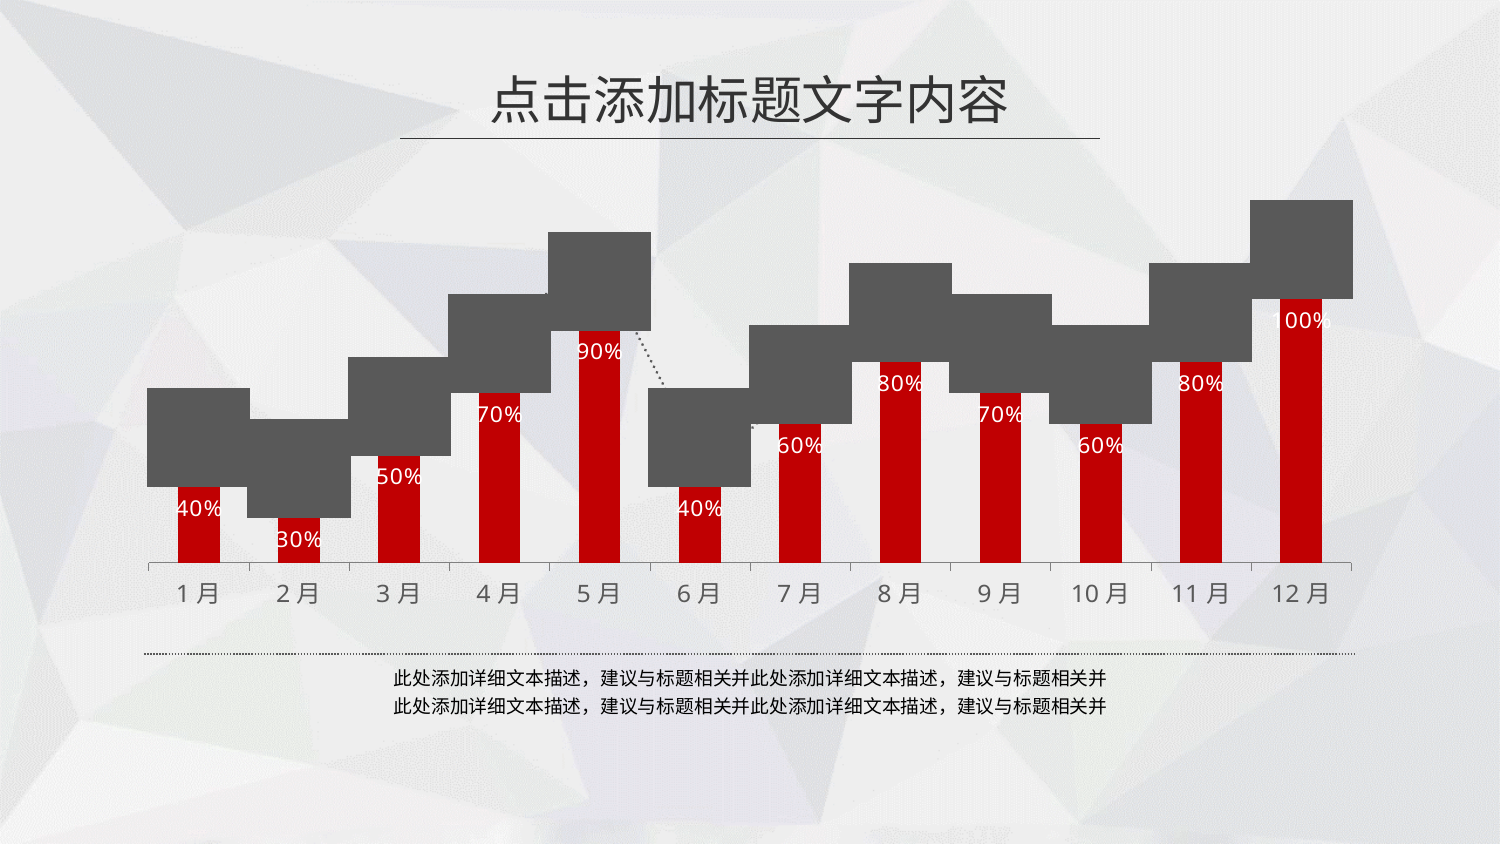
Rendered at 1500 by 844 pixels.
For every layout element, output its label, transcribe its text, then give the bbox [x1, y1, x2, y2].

picture [0, 0, 1500, 844]
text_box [124, 653, 1376, 783]
chart [133, 200, 1367, 610]
text_box 点击添加标题文字内容 [472, 60, 1028, 137]
